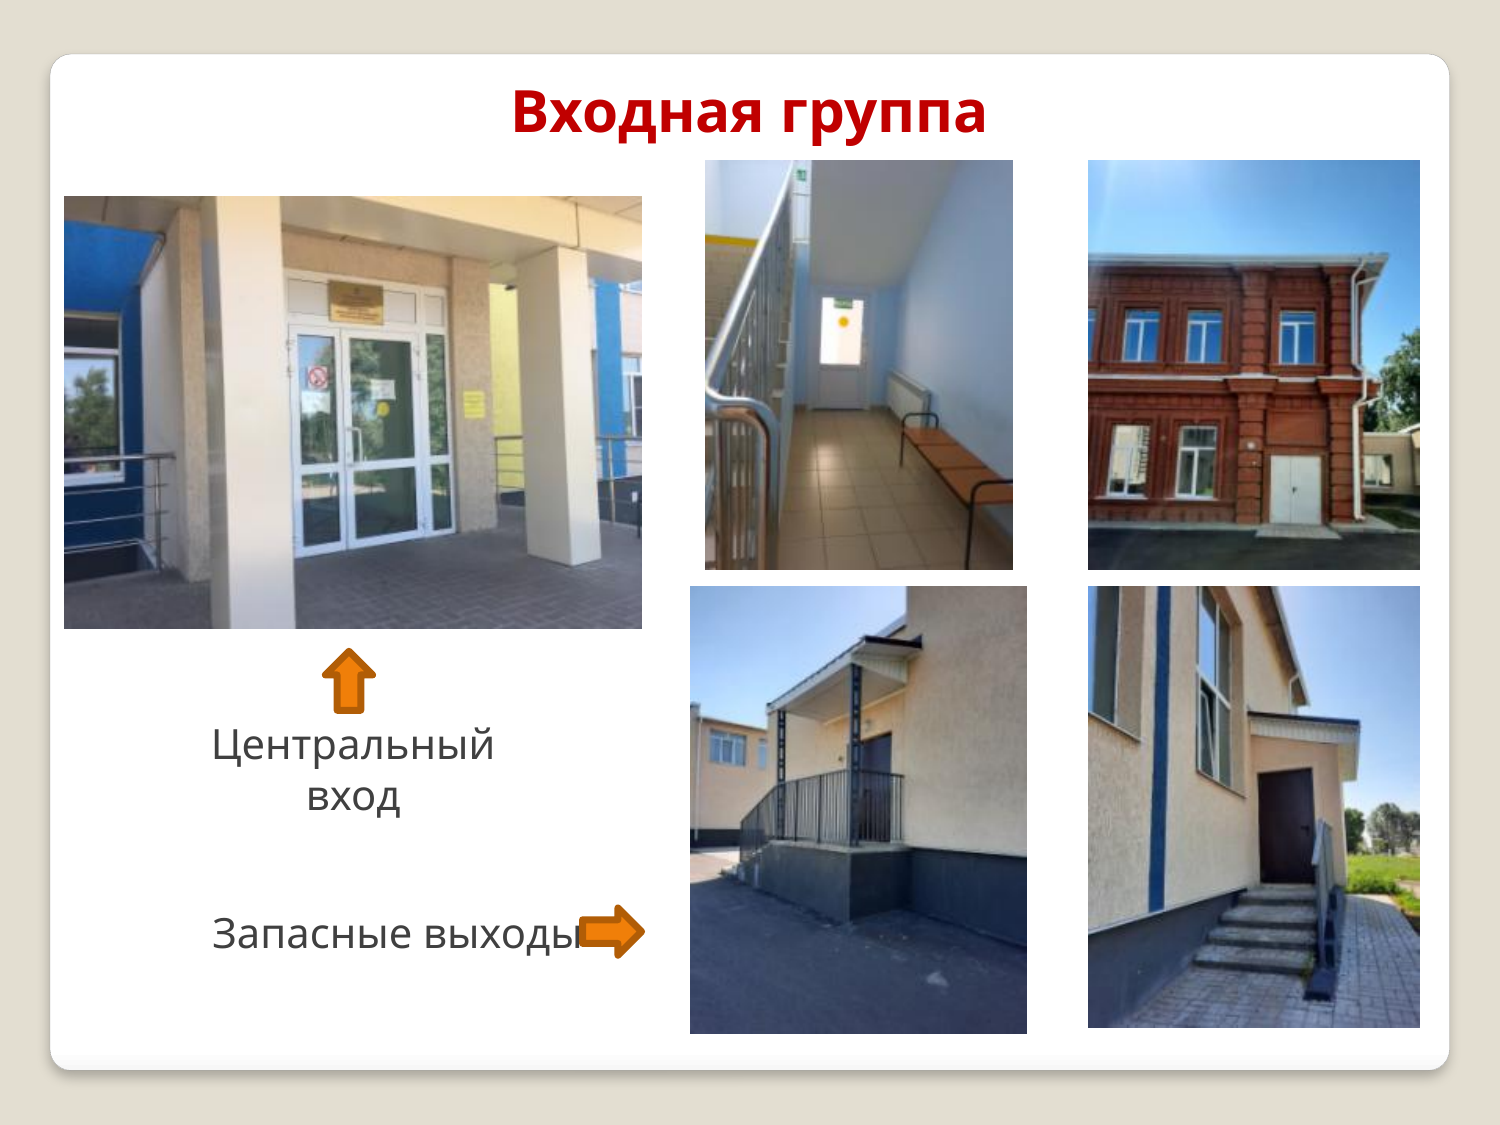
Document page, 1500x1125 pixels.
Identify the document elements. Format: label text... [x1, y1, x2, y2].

text_box [579, 904, 646, 959]
text_box Центральный вход [146, 729, 560, 807]
picture [705, 160, 1013, 571]
picture [64, 196, 642, 630]
picture [690, 585, 1027, 1035]
text_box [321, 647, 377, 714]
picture [1088, 585, 1420, 1028]
picture [1088, 160, 1420, 571]
text_box Запасные выходы [190, 893, 605, 970]
text_box Входная группа [74, 67, 1425, 255]
